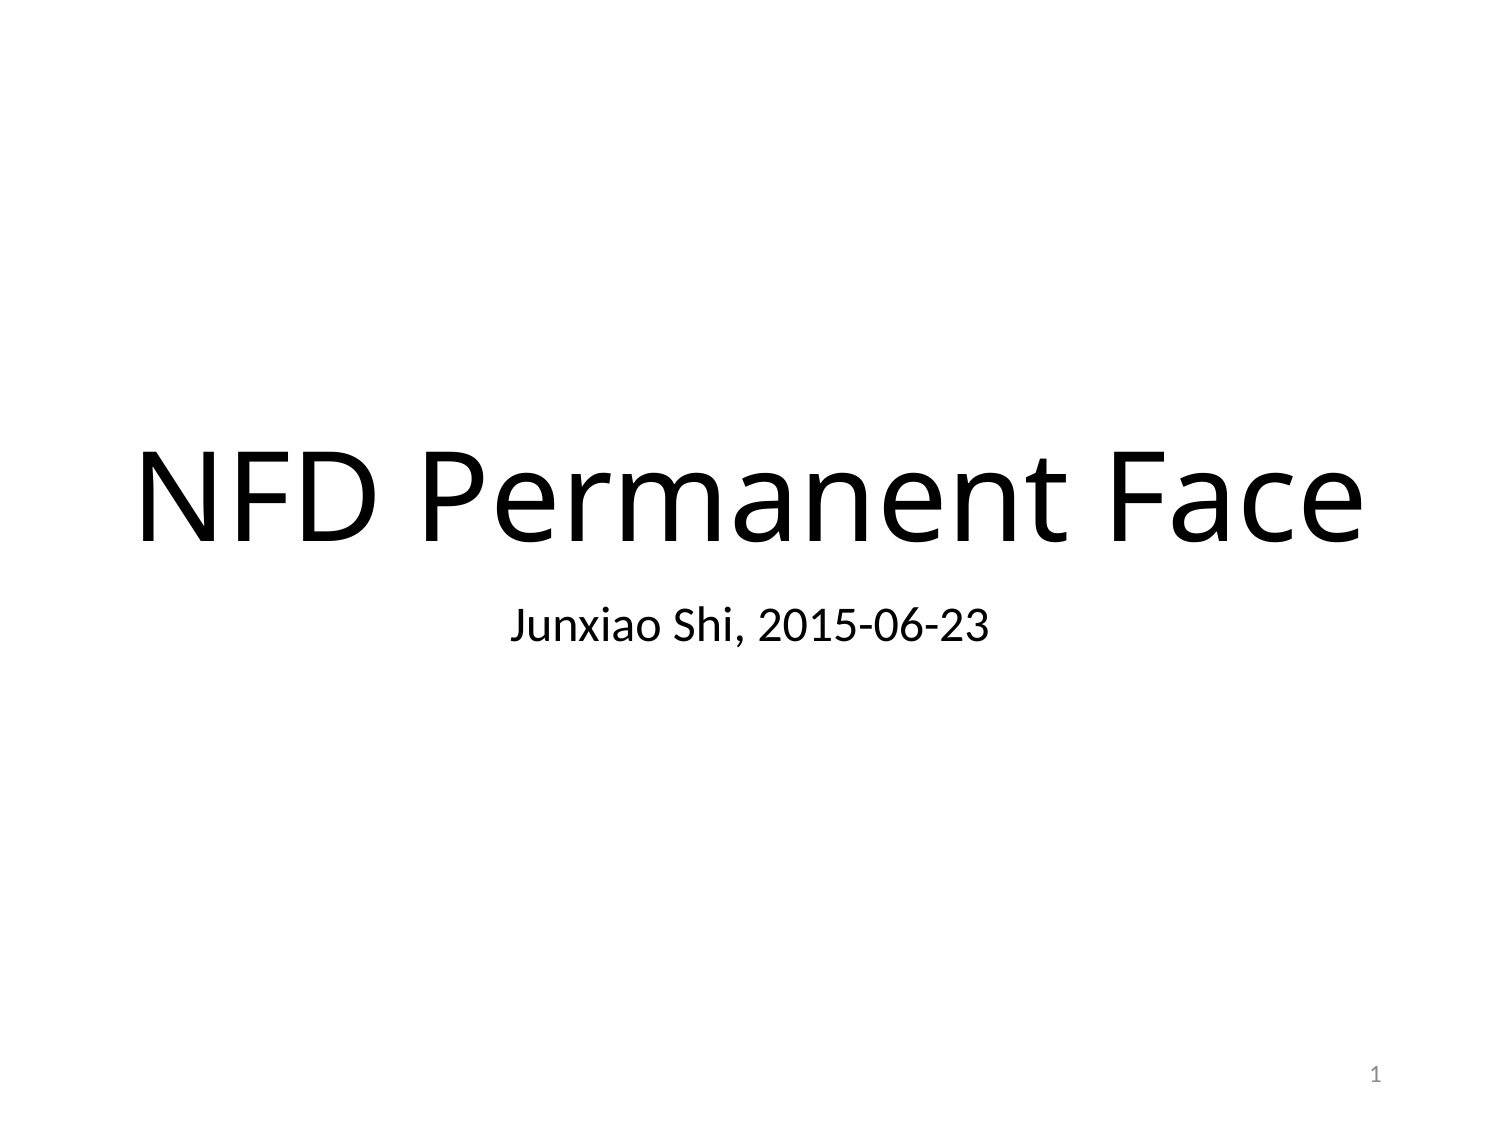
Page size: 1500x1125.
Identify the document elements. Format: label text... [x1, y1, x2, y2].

slide_number 1 [1059, 1042, 1397, 1103]
title NFD Permanent Face [112, 184, 1388, 576]
subtitle Junxiao Shi, 2015-06-23 [187, 590, 1313, 863]
